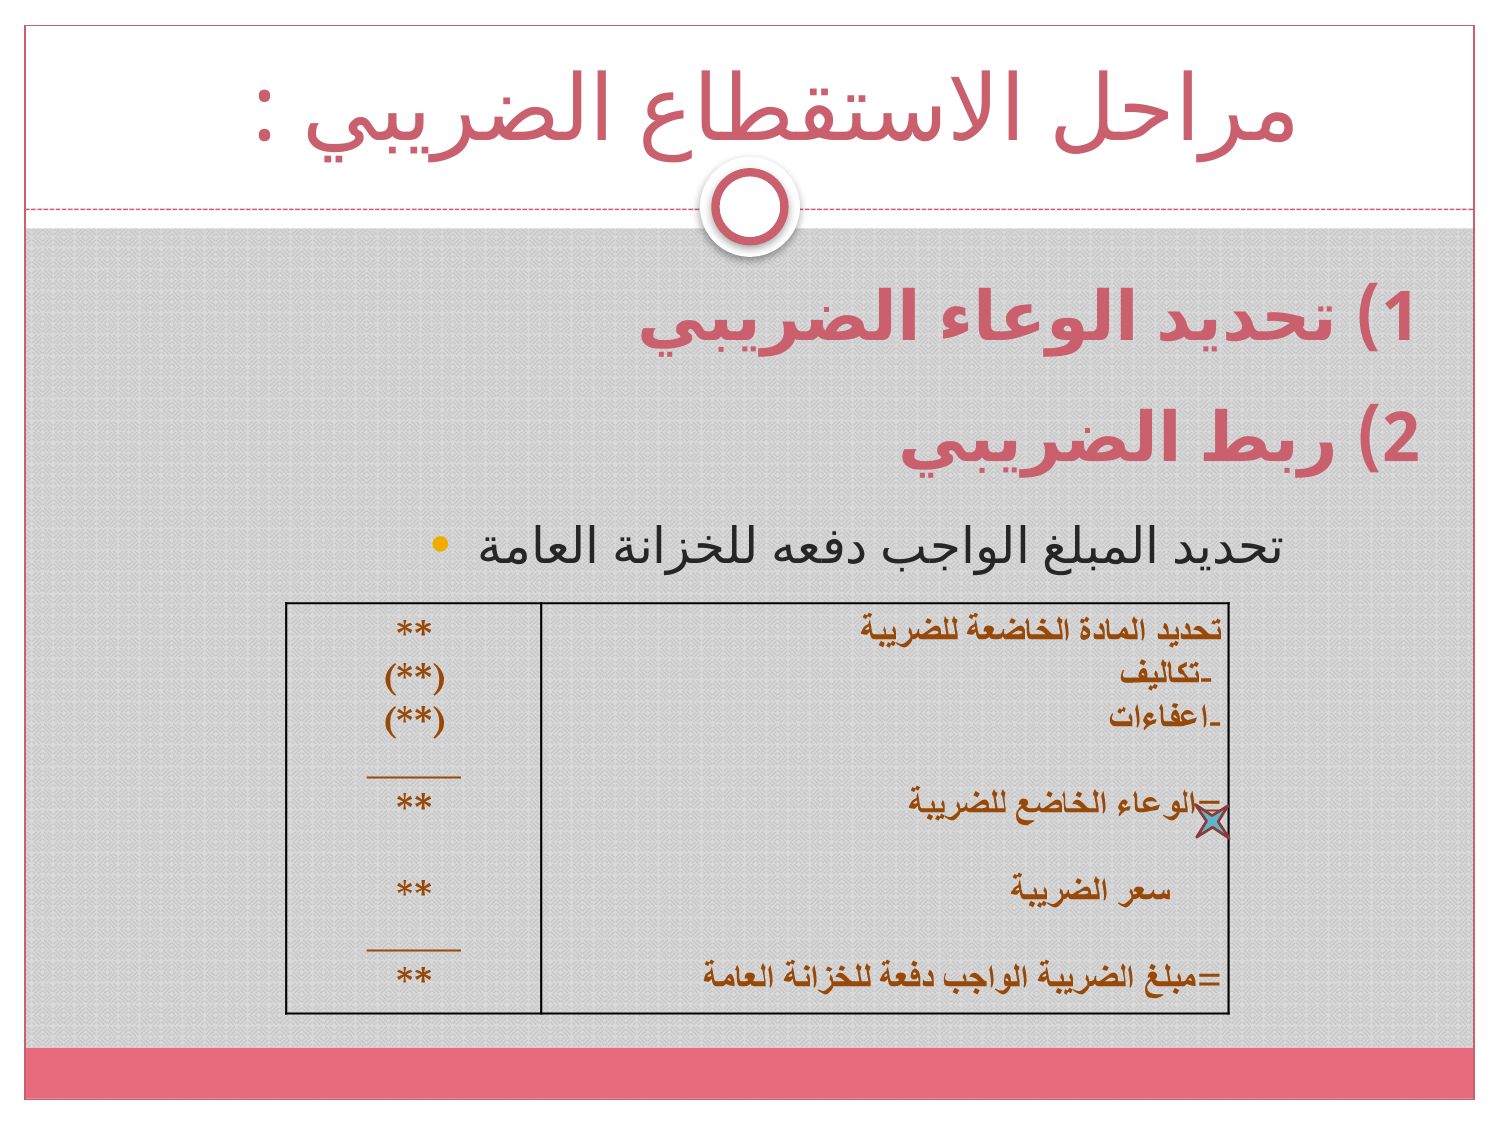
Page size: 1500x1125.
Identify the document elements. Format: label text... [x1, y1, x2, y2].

text_box تحديد المبلغ الواجب دفعه للخزانة العامة [177, 433, 1294, 1000]
picture [285, 597, 1244, 1024]
text_box مراحل الاستقطاع الضريبي : [64, 19, 1465, 167]
text_box 2) ربط الضريبي [313, 372, 1429, 587]
title 1) تحديد الوعاء الضريبي [35, 237, 1436, 362]
